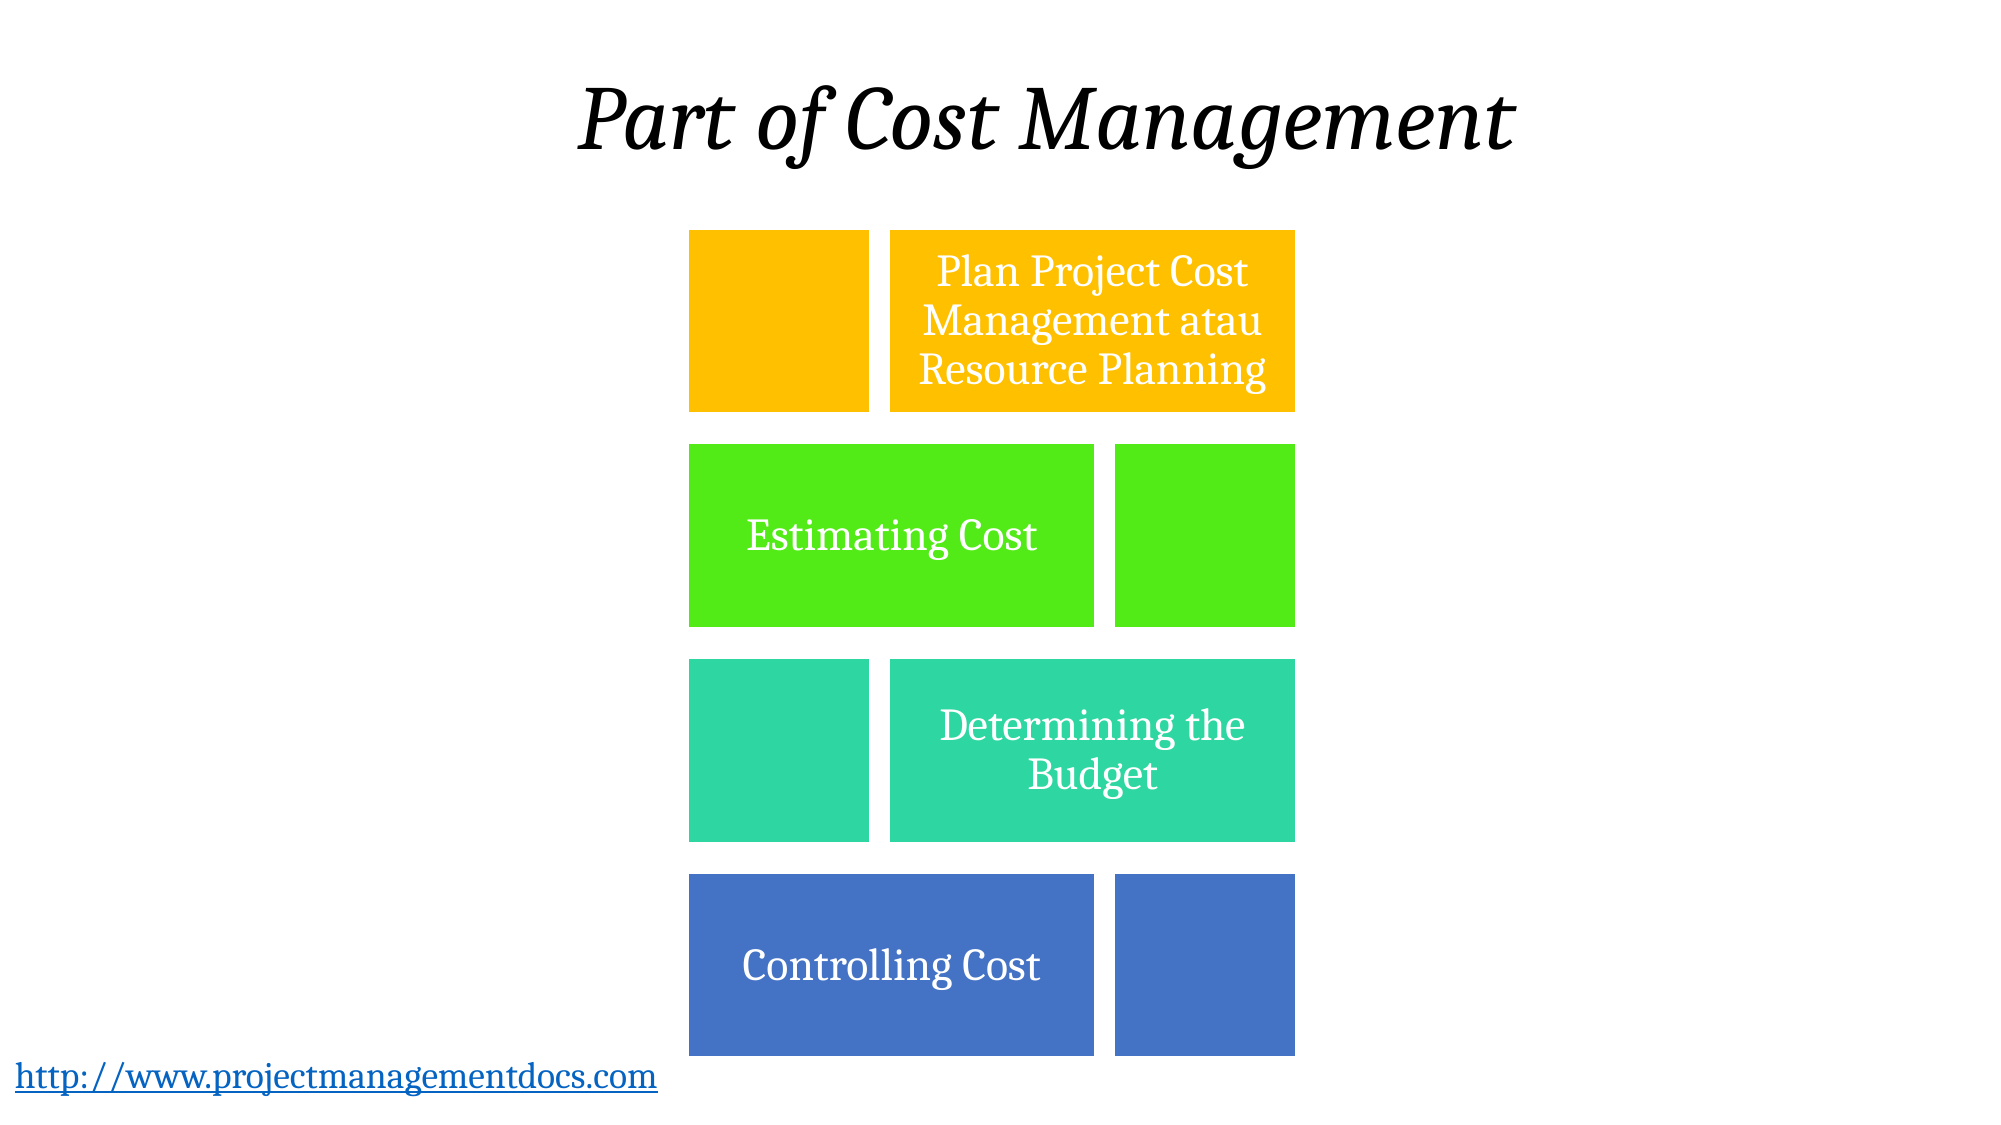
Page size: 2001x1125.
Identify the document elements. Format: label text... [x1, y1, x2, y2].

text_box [560, 228, 1424, 1058]
text_box http://www.projectmanagementdocs.com [0, 1043, 740, 1103]
title Part of Cost Management [297, 0, 1798, 178]
